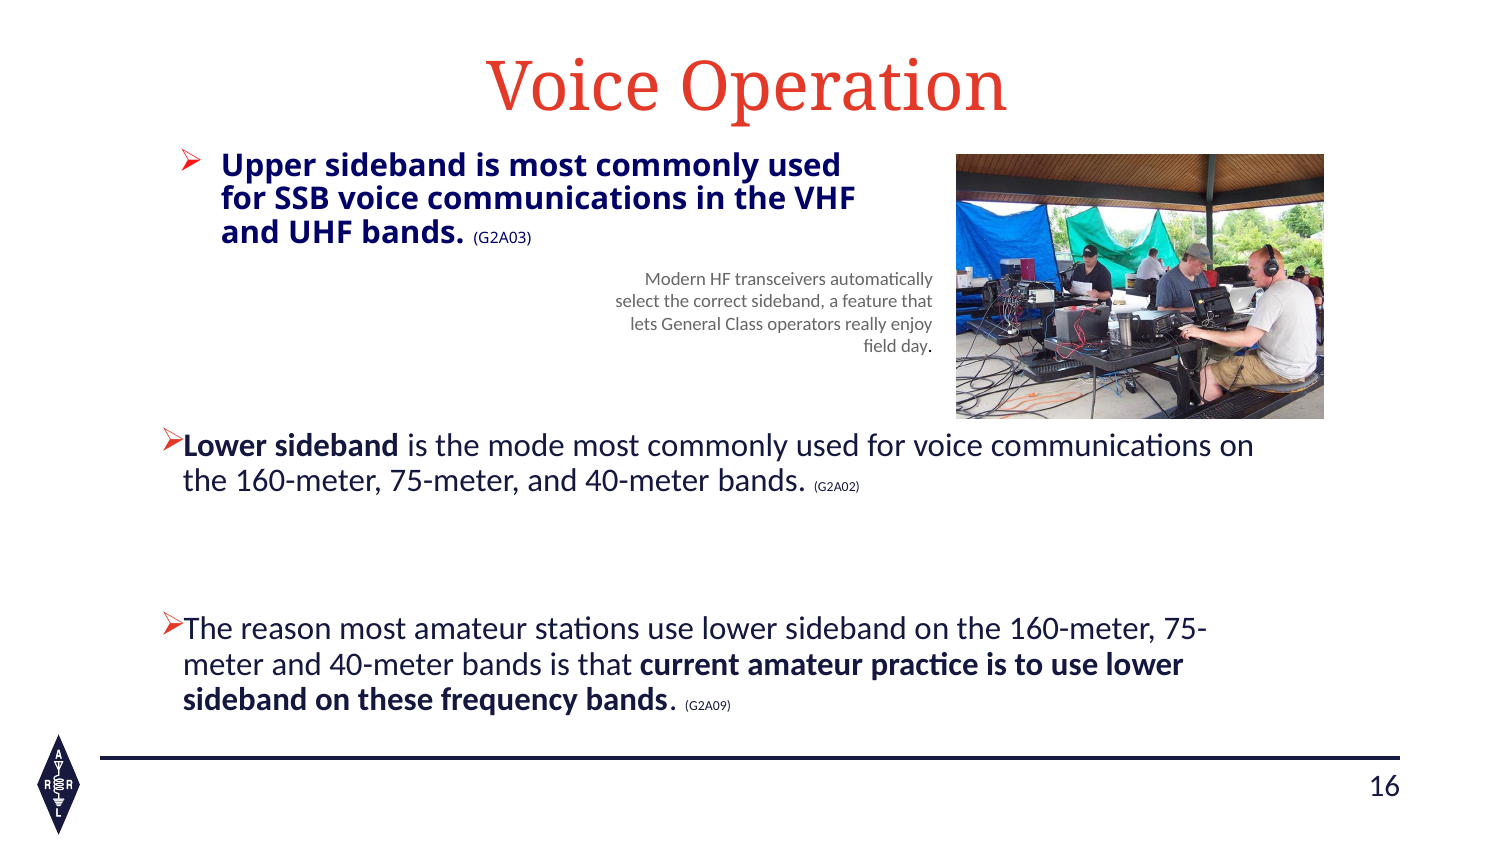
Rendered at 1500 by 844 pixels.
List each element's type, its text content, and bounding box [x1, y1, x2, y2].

list Lower sideband is the mode most commonly used for voice communications on the 160-meter, 75-meter, and 40-meter bands. (G2A02) The reason most amateur stations use lower sideband on the 160-meter, 75-meter and 40-meter bands is that current amateur practice is to use lower sideband on these frequency bands. (G2A09) [160, 421, 1264, 724]
picture [956, 154, 1324, 419]
picture [37, 734, 80, 835]
title Voice Operation [101, 44, 1395, 145]
text_box Modern HF transceivers automatically select the correct sideband, a feature that lets General Class operators really enjoy field day. [597, 259, 948, 364]
slide_number 16 [1302, 761, 1400, 807]
text_box Upper sideband is most commonly used for SSB voice communications in the VHF and UHF bands. (G2A03) [163, 141, 885, 258]
